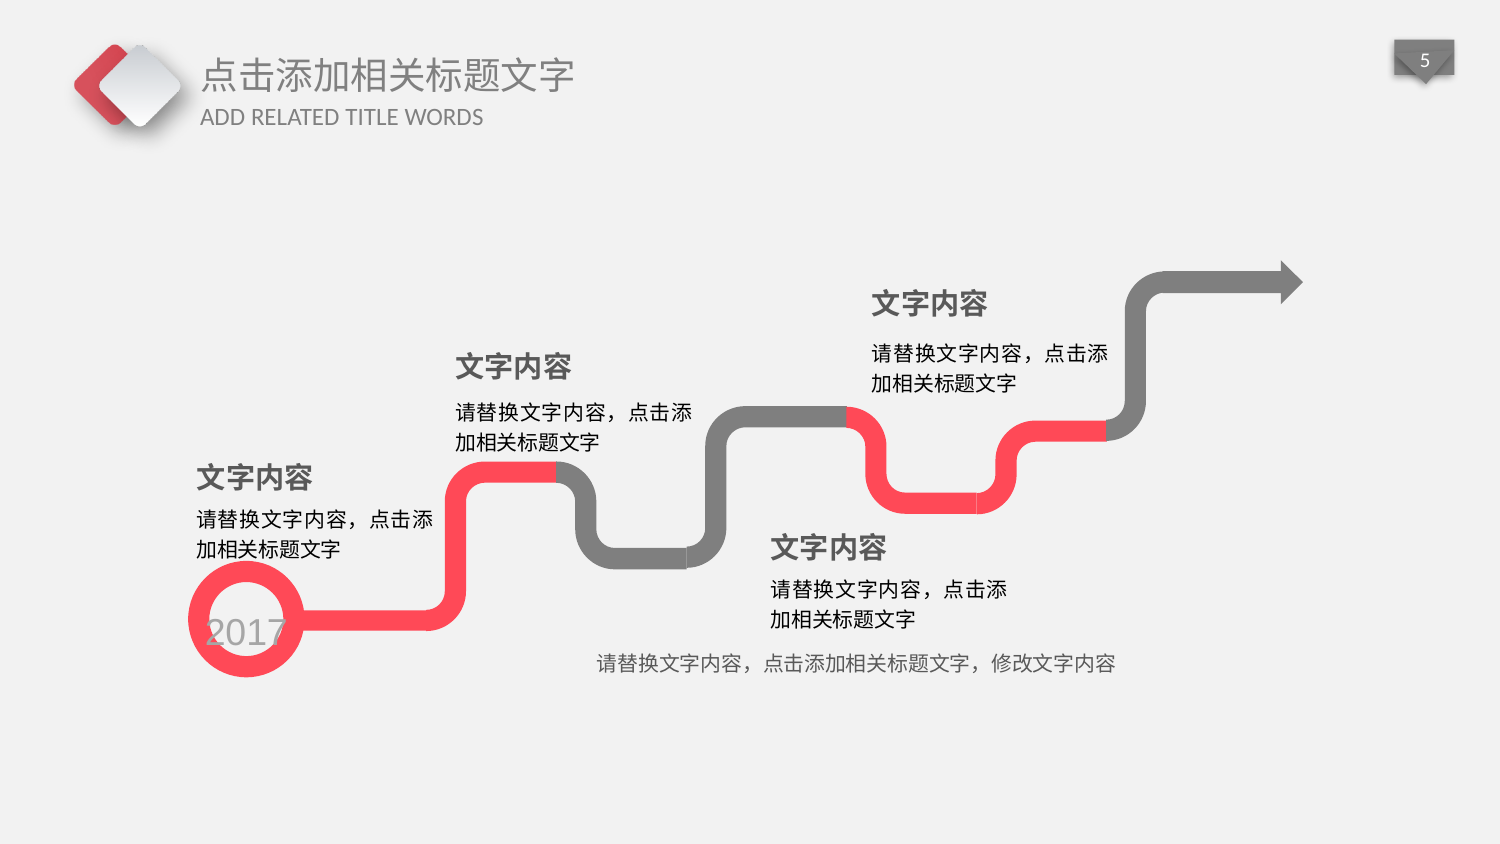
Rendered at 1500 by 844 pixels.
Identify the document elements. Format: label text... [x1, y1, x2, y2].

text_box [1106, 271, 1160, 441]
text_box [300, 608, 428, 633]
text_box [871, 278, 1109, 397]
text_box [770, 522, 1008, 633]
text_box [846, 406, 977, 514]
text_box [455, 341, 693, 456]
picture [89, 35, 190, 136]
text_box [1160, 258, 1306, 307]
text_box [199, 653, 294, 678]
text_box 2017 [197, 598, 295, 653]
text_box 请替换文字内容，点击添加相关标题文字，修改文字内容 [596, 645, 1318, 676]
text_box [686, 406, 846, 568]
text_box [428, 464, 556, 631]
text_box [196, 452, 434, 562]
text_box [976, 420, 1107, 515]
text_box [188, 570, 304, 651]
text_box [556, 464, 687, 570]
